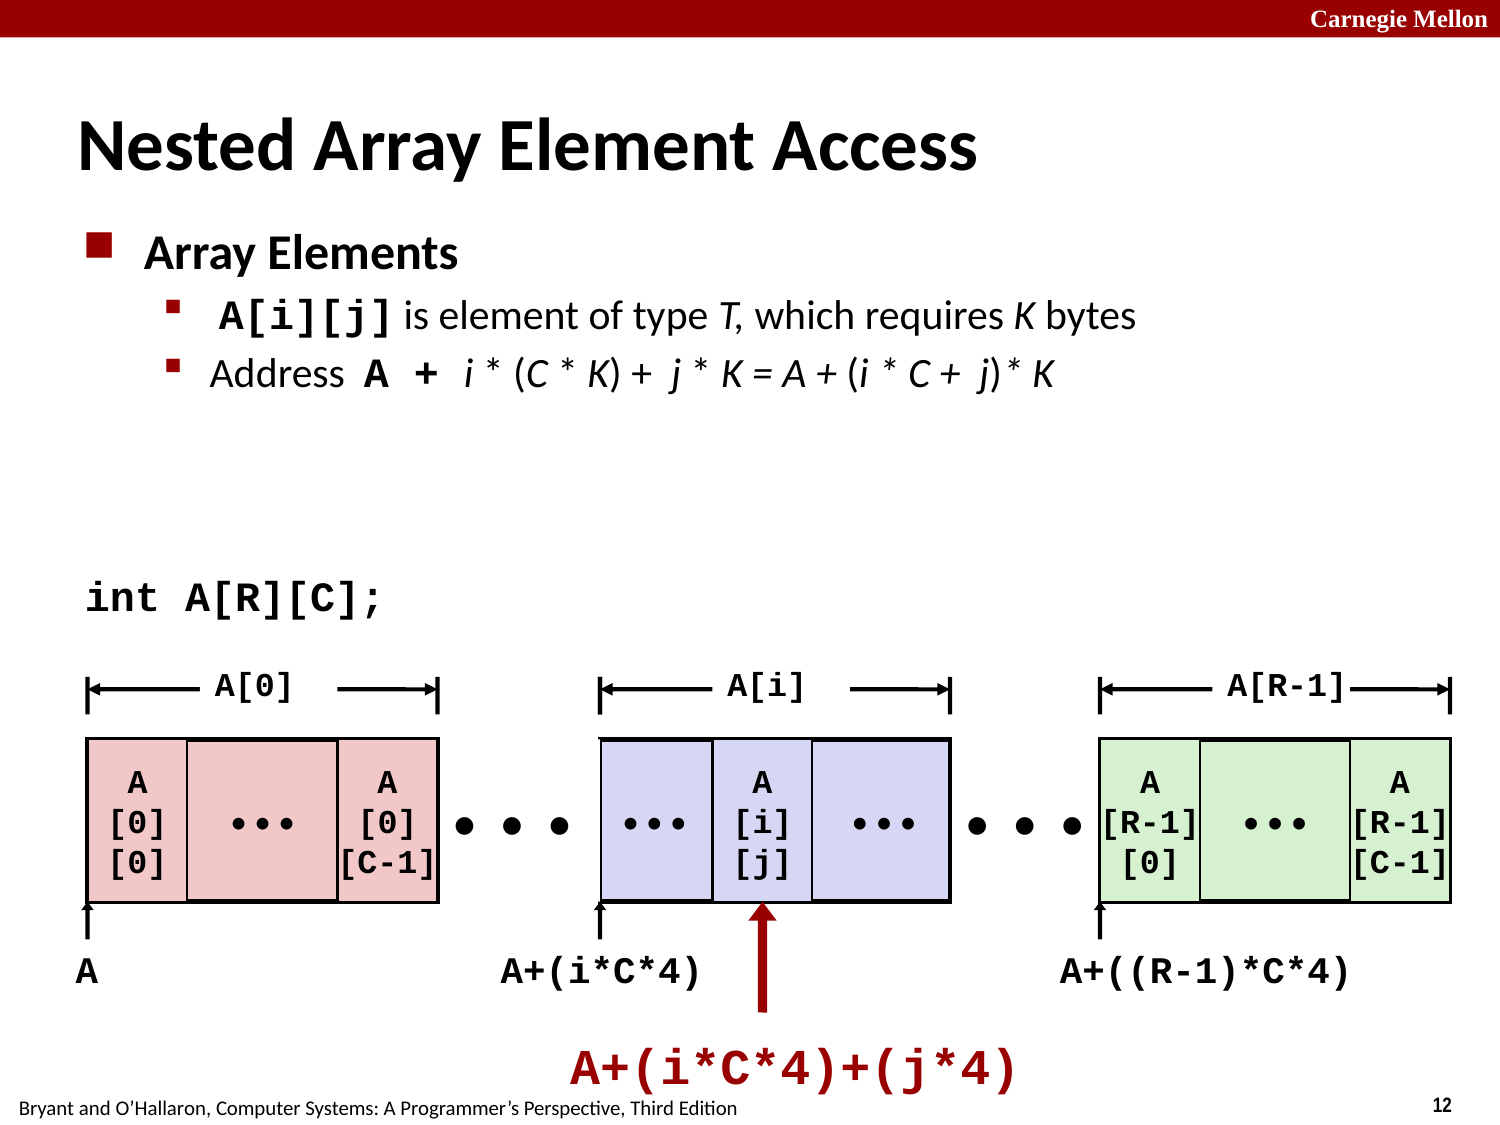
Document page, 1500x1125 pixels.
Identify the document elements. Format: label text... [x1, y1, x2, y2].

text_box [1099, 651, 1451, 903]
text_box • • • [441, 739, 594, 902]
text_box [1093, 907, 1107, 940]
title Nested Array Element Access [62, 93, 1201, 188]
text_box A+(i*C*4) [483, 938, 721, 999]
list Array Elements A[i][j] is element of type T, which requires K bytes Address A + i * (C * K) + j * K = A + (i * C + j)* K [72, 211, 1351, 451]
text_box int A[R][C]; [69, 562, 400, 628]
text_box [599, 651, 951, 903]
text_box A+((R-1)*C*4) [1037, 938, 1375, 999]
text_box [593, 907, 607, 938]
text_box • • • [954, 739, 1094, 902]
text_box A [54, 938, 120, 999]
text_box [87, 651, 438, 903]
text_box A+(i*C*4)+(j*4) [552, 1026, 1038, 1102]
text_box [81, 906, 94, 940]
